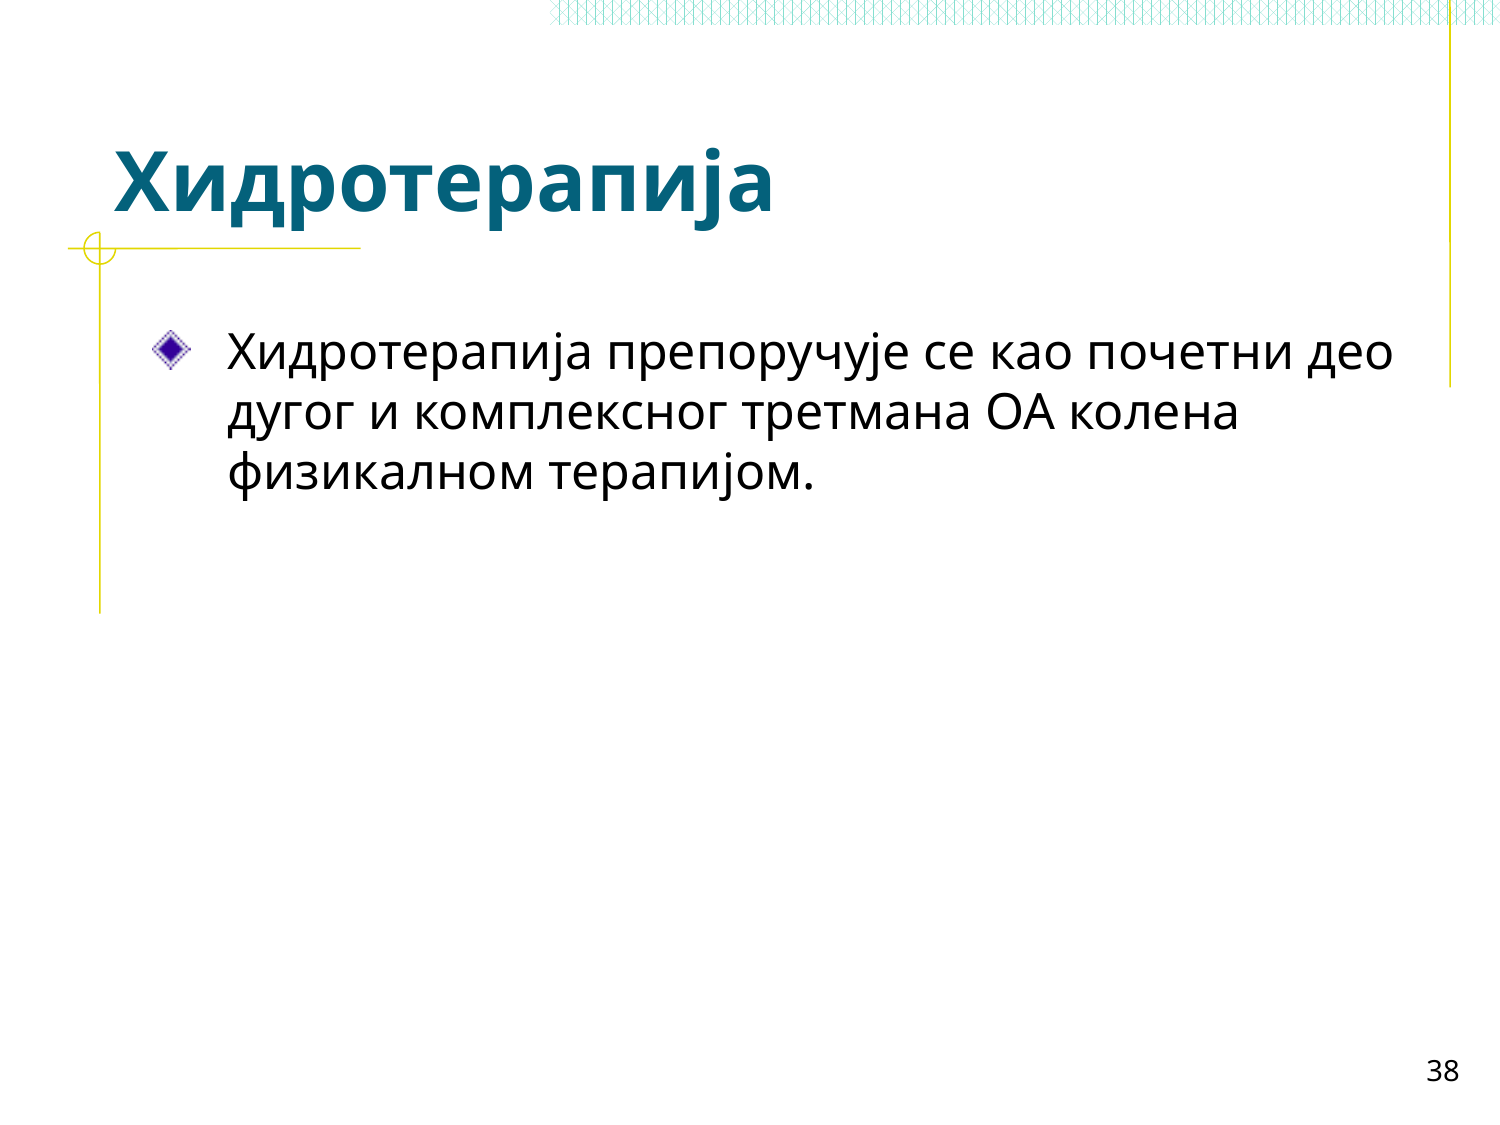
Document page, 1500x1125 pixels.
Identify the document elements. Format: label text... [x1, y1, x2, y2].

slide_number 38 [1162, 1025, 1475, 1100]
title Хидротерапија [99, 49, 1376, 238]
list Хидротерапија препоручује се као почетни део дугог и комплексног третмана ОА колена физикалном терапијом. [137, 312, 1413, 988]
picture [152, 330, 191, 370]
